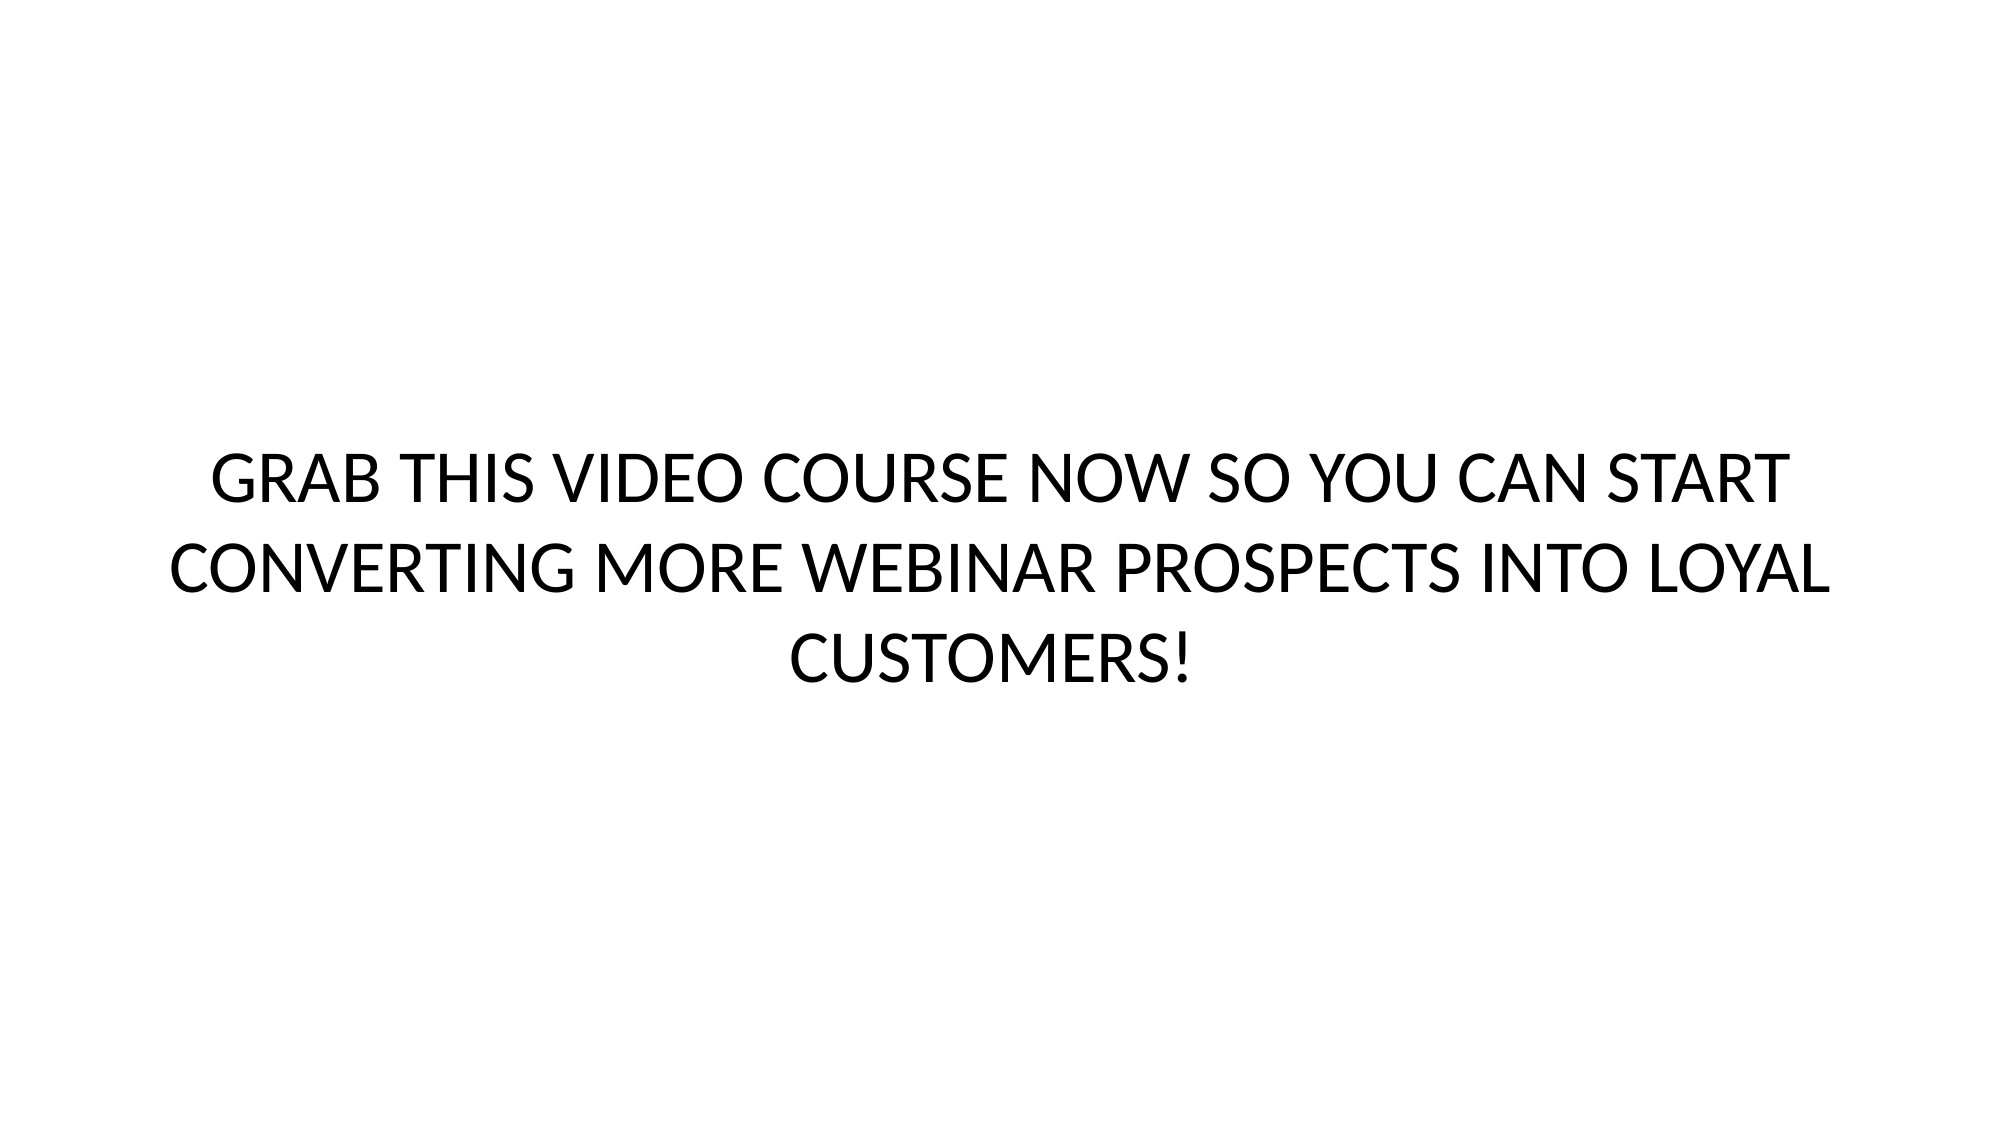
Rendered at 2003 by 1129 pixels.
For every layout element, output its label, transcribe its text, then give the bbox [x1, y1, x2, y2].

list GRAB THIS VIDEO COURSE NOW SO YOU CAN START CONVERTING MORE WEBINAR PROSPECTS INTO LOYAL CUSTOMERS! [100, 419, 1903, 821]
